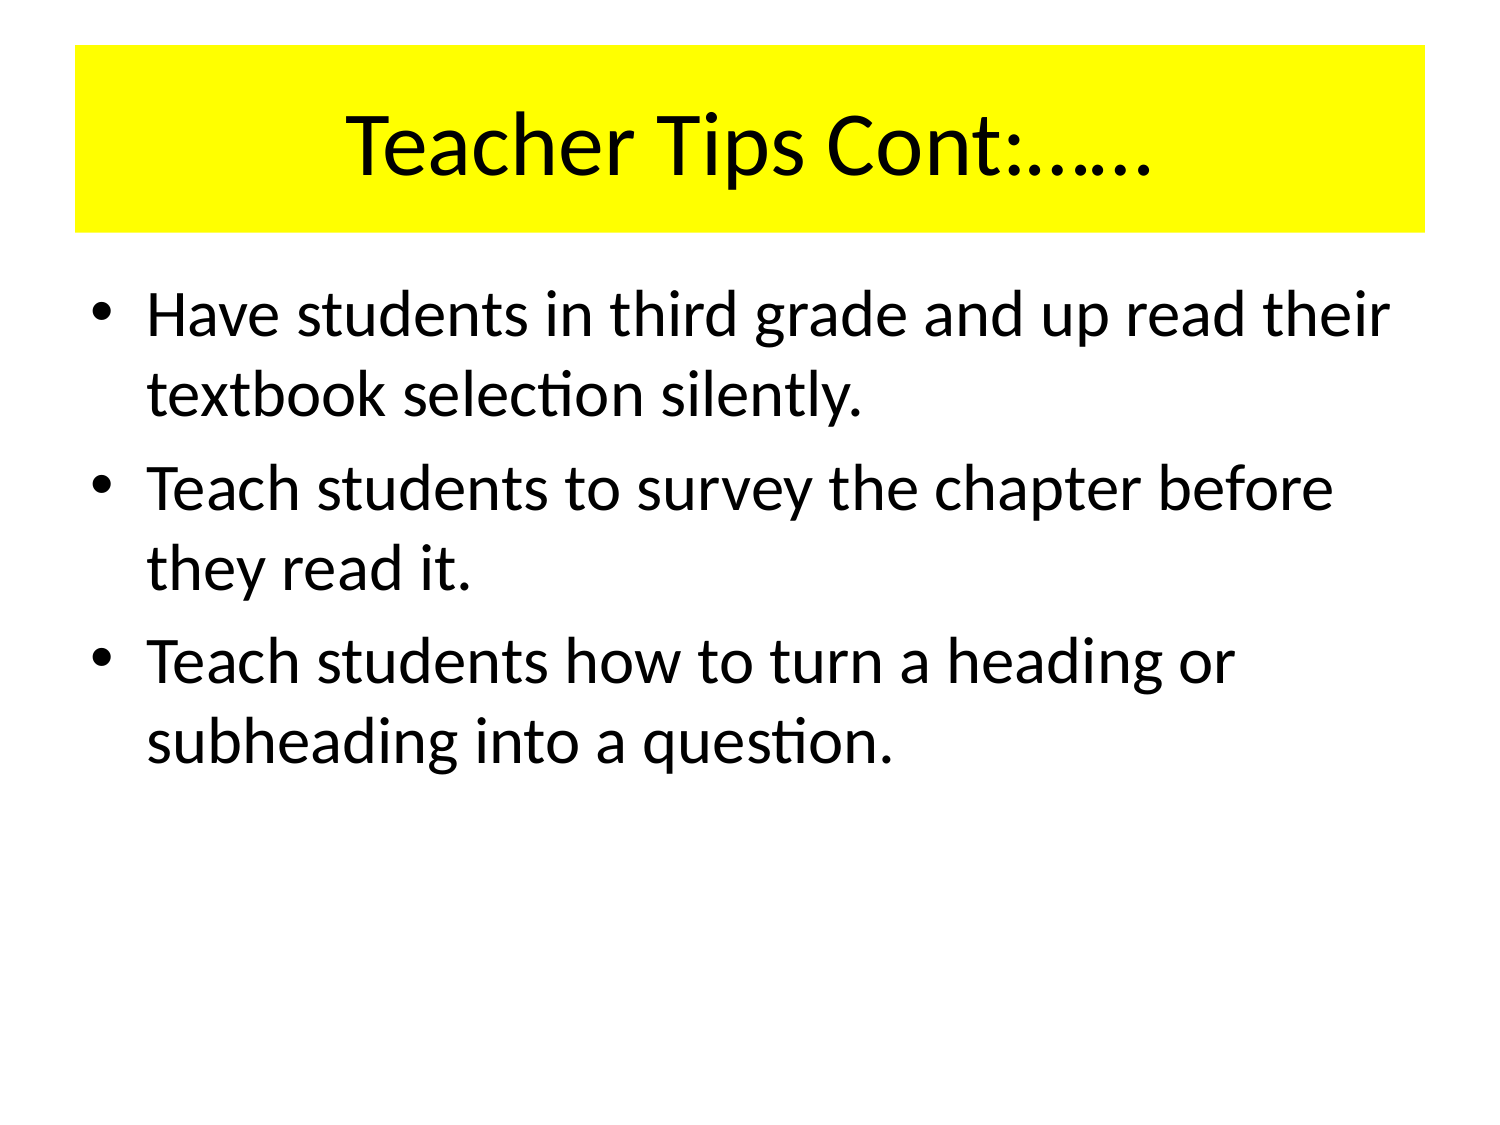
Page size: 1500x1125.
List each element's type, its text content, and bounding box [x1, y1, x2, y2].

list Have students in third grade and up read their textbook selection silently. Teach students to survey the chapter before they read it. Teach students how to turn a heading or subheading into a question. [75, 262, 1425, 1005]
title Teacher Tips Cont:…… [75, 45, 1425, 233]
